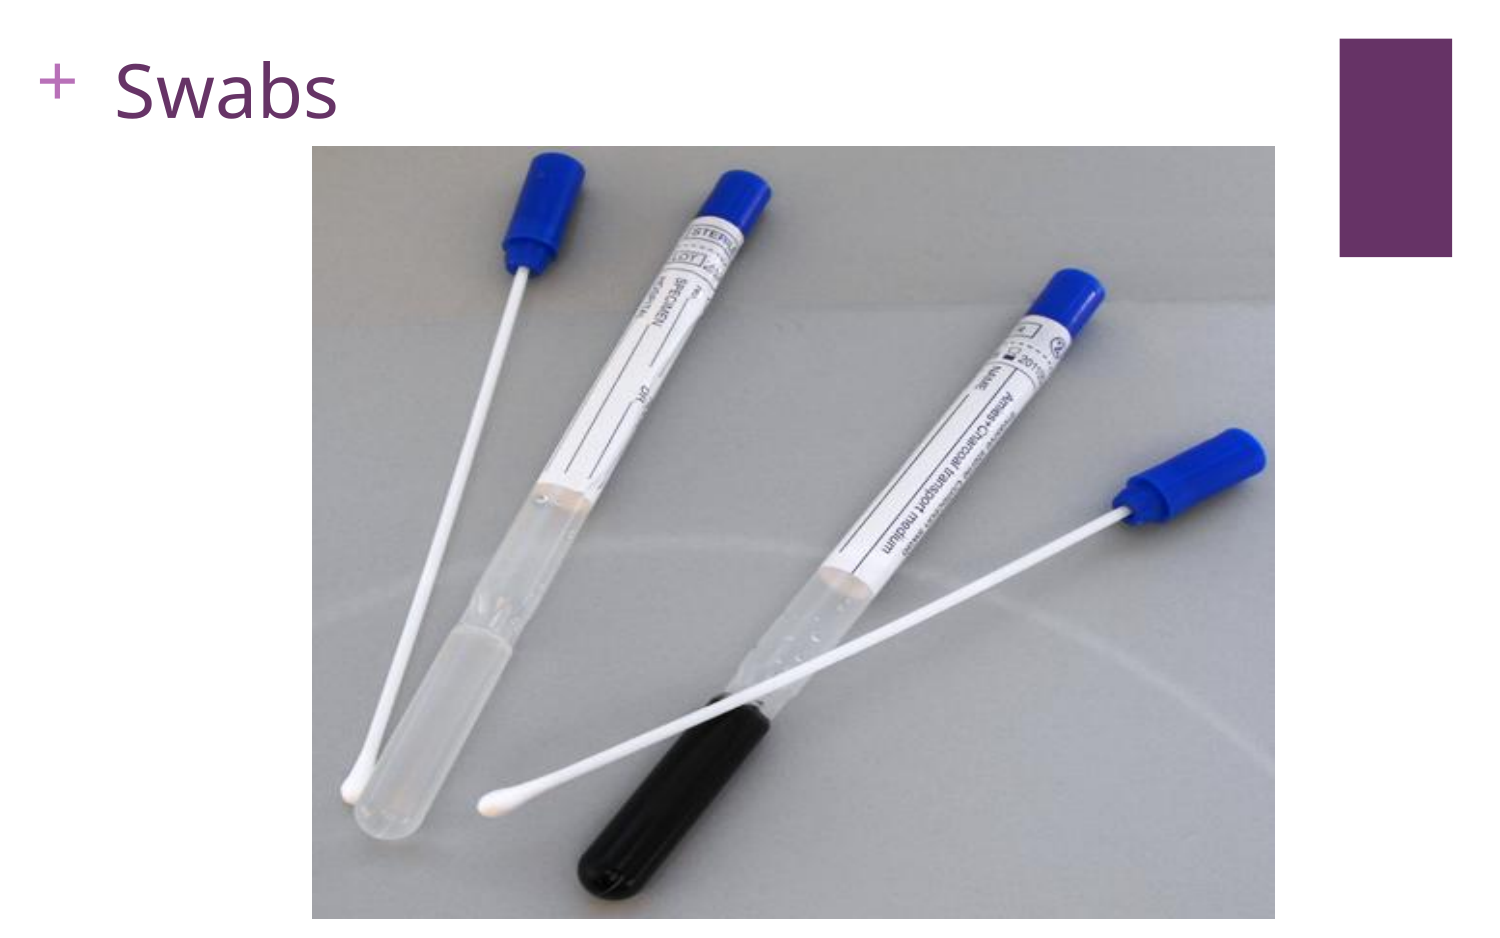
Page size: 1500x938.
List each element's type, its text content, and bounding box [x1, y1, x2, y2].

title Swabs [100, 36, 1300, 235]
picture [311, 146, 1276, 920]
